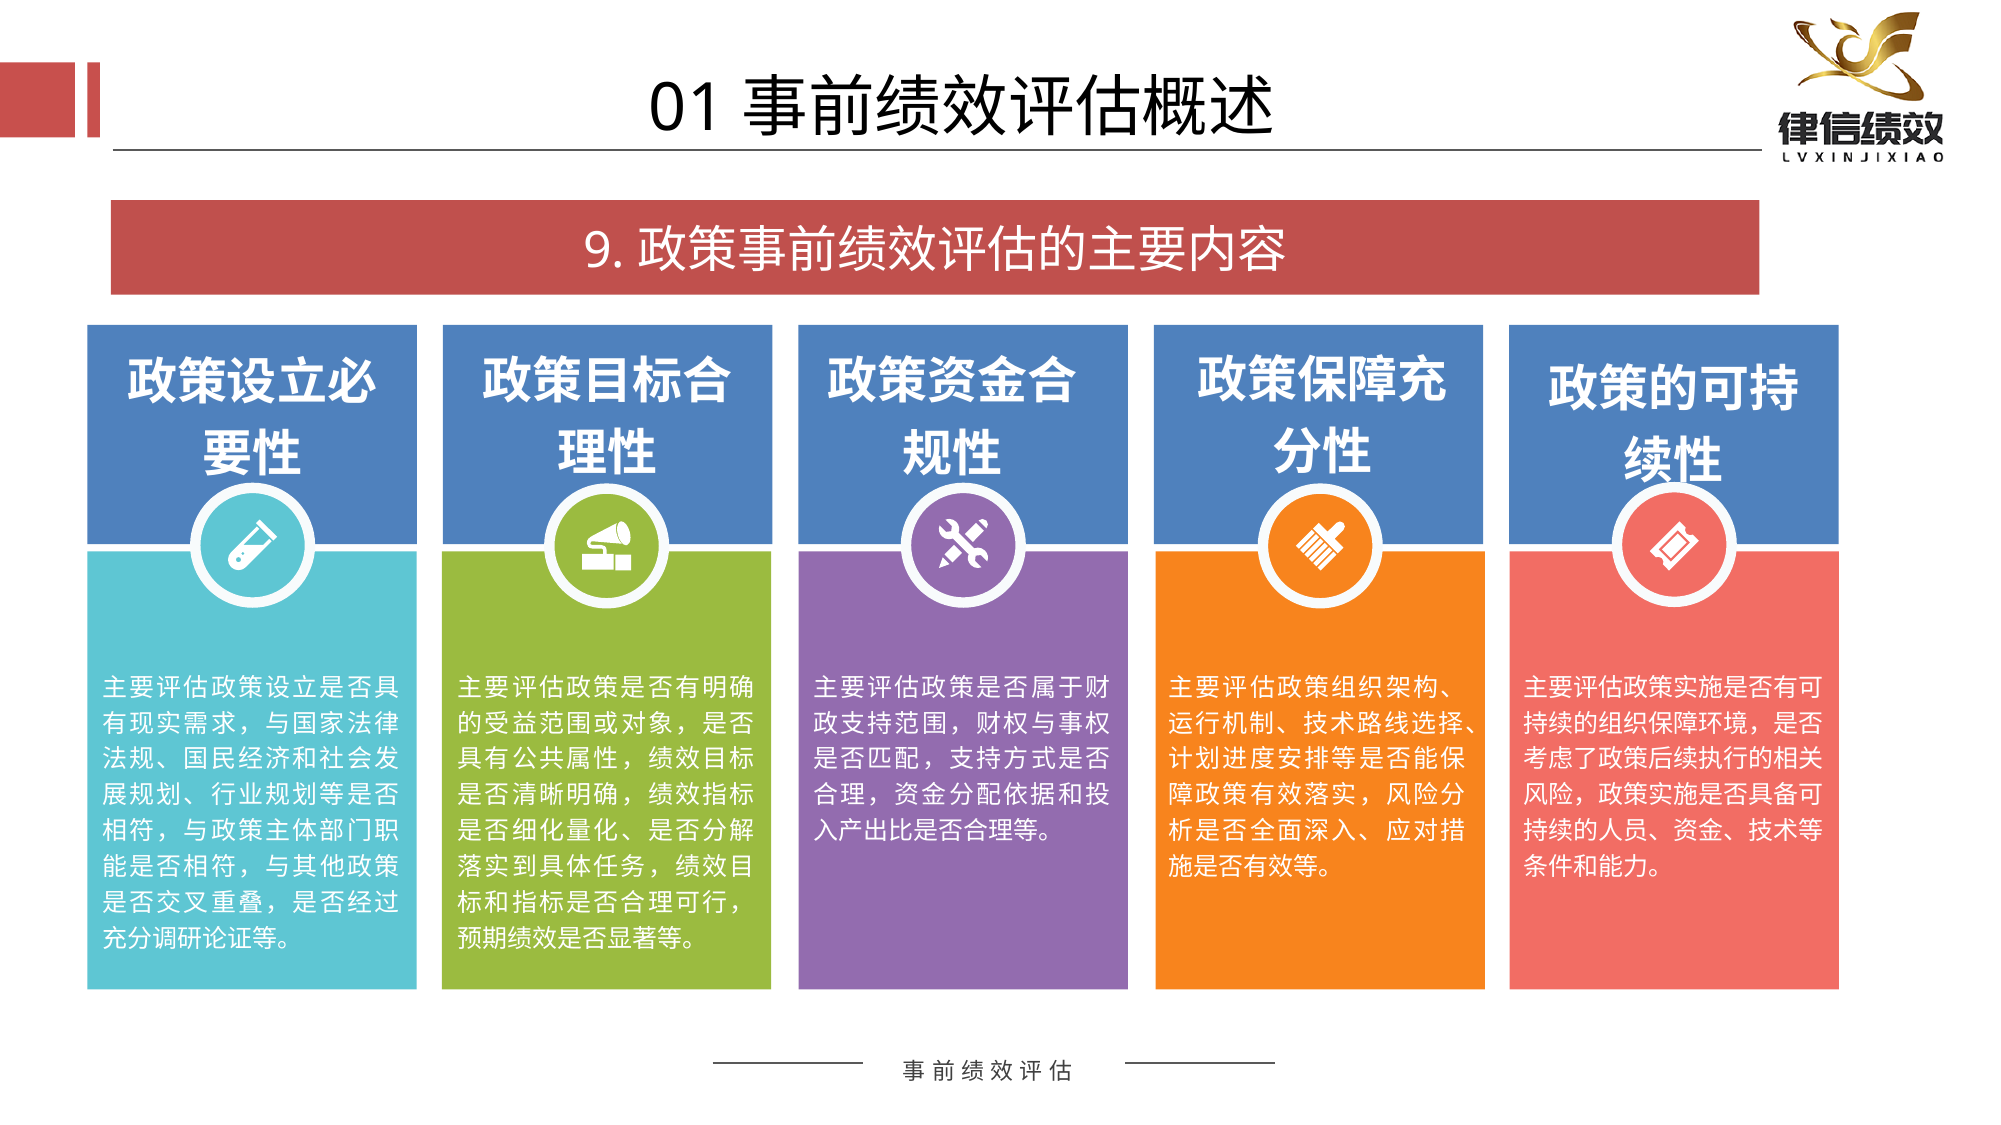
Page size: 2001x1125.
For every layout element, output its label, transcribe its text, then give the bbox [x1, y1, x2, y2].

text_box 主要评估政策实施是否有可持续的组织保障环境，是否考虑了政策后续执行的相关风险，政策实施是否具备可持续的人员、资金、技术等条件和能力。 [1509, 657, 1839, 888]
text_box [1616, 497, 1732, 602]
text_box 政策保障充分性 [1157, 327, 1487, 487]
text_box 政策设立必要性 [87, 330, 417, 489]
text_box 01事前绩效评估概述 [575, 62, 1350, 145]
text_box [1295, 521, 1345, 571]
text_box [798, 551, 1128, 990]
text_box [227, 519, 278, 571]
text_box [1509, 888, 1839, 990]
text_box [87, 551, 417, 990]
text_box 9.政策事前绩效评估的主要内容 [109, 198, 1762, 297]
text_box [1262, 488, 1378, 604]
text_box [549, 488, 664, 604]
text_box [441, 551, 772, 990]
text_box [796, 323, 1130, 546]
text_box [441, 323, 774, 546]
text_box [1152, 323, 1485, 546]
text_box [1509, 551, 1839, 657]
text_box 主要评估政策是否属于财政支持范围，财权与事权是否匹配，支持方式是否合理，资金分配依据和投入产出比是否合理等。 [798, 657, 1126, 852]
text_box [1155, 551, 1485, 990]
picture [1762, 0, 1959, 175]
text_box [1649, 521, 1699, 571]
text_box [938, 518, 988, 568]
text_box 主要评估政策设立是否具有现实需求，与国家法律法规、国民经济和社会发展规划、行业规划等是否相符，与政策主体部门职能是否相符，与其他政策是否交叉重叠，是否经过充分调研论证等。 [87, 657, 415, 960]
text_box [85, 323, 419, 546]
text_box 主要评估政策是否有明确的受益范围或对象，是否具有公共属性，绩效目标是否清晰明确，绩效指标是否细化量化、是否分解落实到具体任务，绩效目标和指标是否合理可行，预期绩效是否显著等。 [442, 657, 770, 960]
text_box 主要评估政策组织架构、运行机制、技术路线选择、计划进度安排等是否能保障政策有效落实，风险分析是否全面深入、应对措施是否有效等。 [1153, 657, 1481, 888]
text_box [581, 521, 632, 571]
text_box 政策目标合理性 [442, 328, 773, 488]
text_box [195, 489, 310, 603]
text_box 政策的可持续性 [1509, 337, 1839, 497]
text_box [1507, 323, 1841, 546]
text_box 政策资金合规性 [787, 329, 1117, 489]
text_box [905, 489, 1021, 603]
